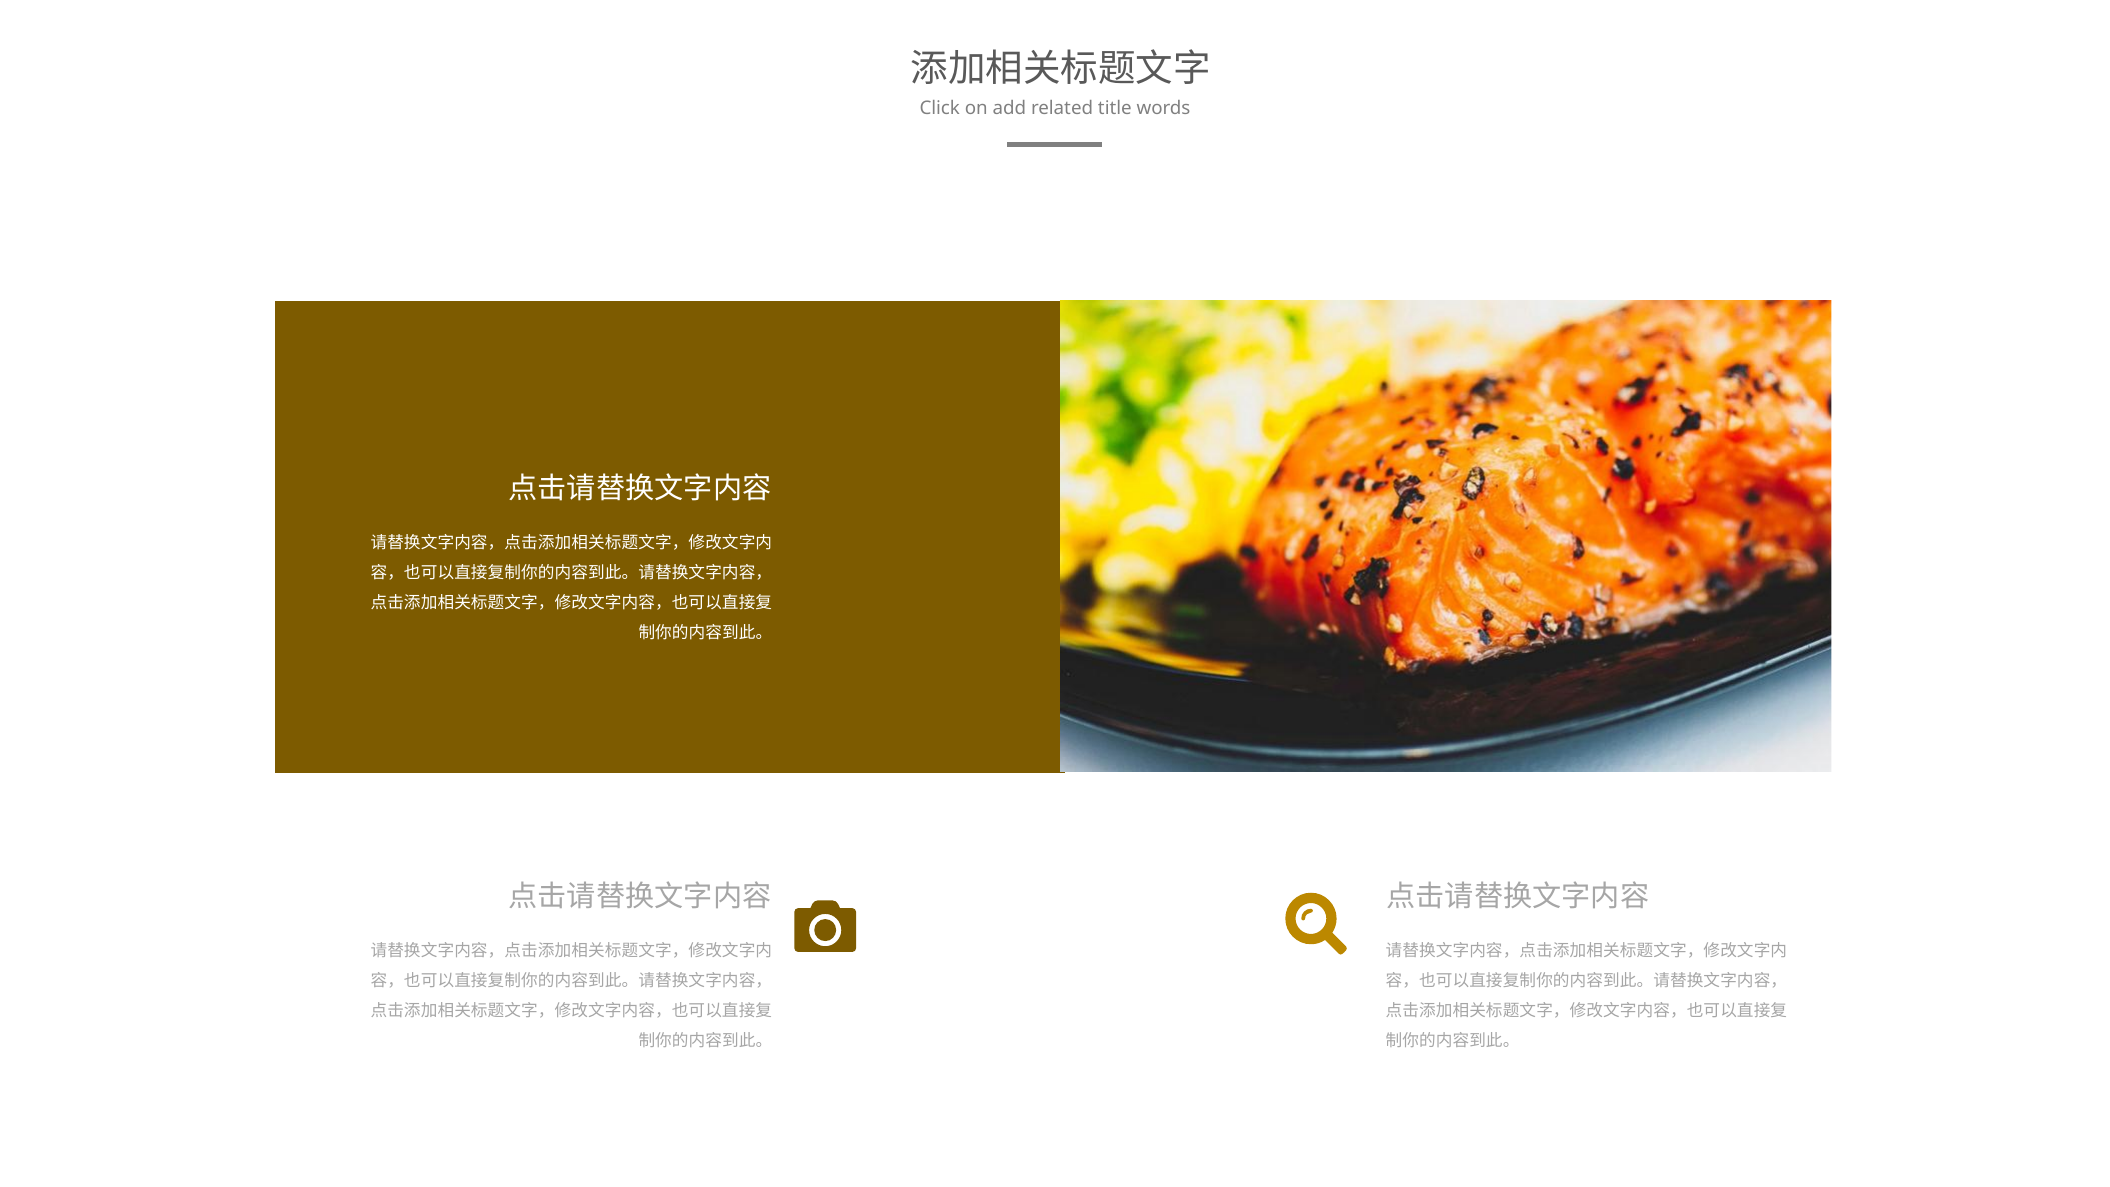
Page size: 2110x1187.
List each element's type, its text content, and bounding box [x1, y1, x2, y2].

text_box 点击请替换文字内容 [491, 461, 788, 513]
text_box 点击请替换文字内容 [491, 869, 788, 921]
text_box [1060, 300, 1832, 772]
text_box [1285, 892, 1347, 955]
text_box 请替换文字内容，点击添加相关标题文字，修改文字内容，也可以直接复制你的内容到此。请替换文字内容，点击添加相关标题文字，修改文字内容，也可以直接复制你的内容到此。 [344, 921, 789, 1058]
text_box [274, 300, 1065, 773]
text_box 添加相关标题文字 [877, 37, 1245, 95]
text_box Click on add related title words [877, 89, 1232, 124]
text_box 请替换文字内容，点击添加相关标题文字，修改文字内容，也可以直接复制你的内容到此。请替换文字内容，点击添加相关标题文字，修改文字内容，也可以直接复制你的内容到此。 [344, 514, 789, 651]
text_box 点击请替换文字内容 [1370, 869, 1667, 921]
text_box [794, 900, 857, 952]
text_box 请替换文字内容，点击添加相关标题文字，修改文字内容，也可以直接复制你的内容到此。请替换文字内容，点击添加相关标题文字，修改文字内容，也可以直接复制你的内容到此。 [1369, 921, 1814, 1058]
